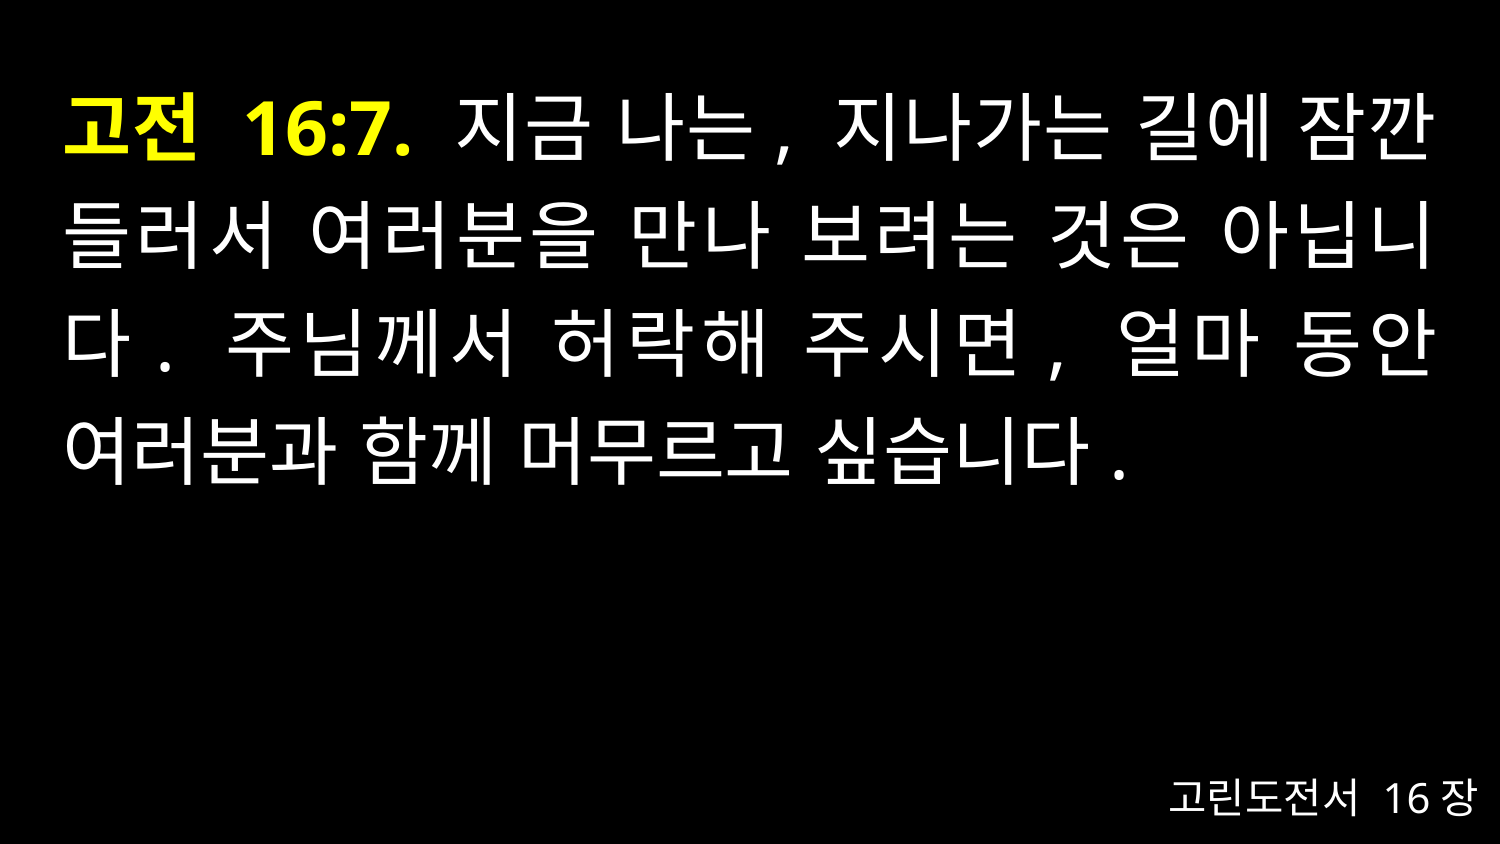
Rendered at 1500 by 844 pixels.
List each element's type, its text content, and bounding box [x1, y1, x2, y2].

title 고전 16:7. 지금 나는, 지나가는 길에 잠깐 들러서 여러분을 만나 보려는 것은 아닙니다. 주님께서 허락해 주시면, 얼마 동안 여러분과 함께 머무르고 싶습니다. [0, 0, 1500, 844]
subtitle 고린도전서 16장 [916, 770, 1500, 844]
